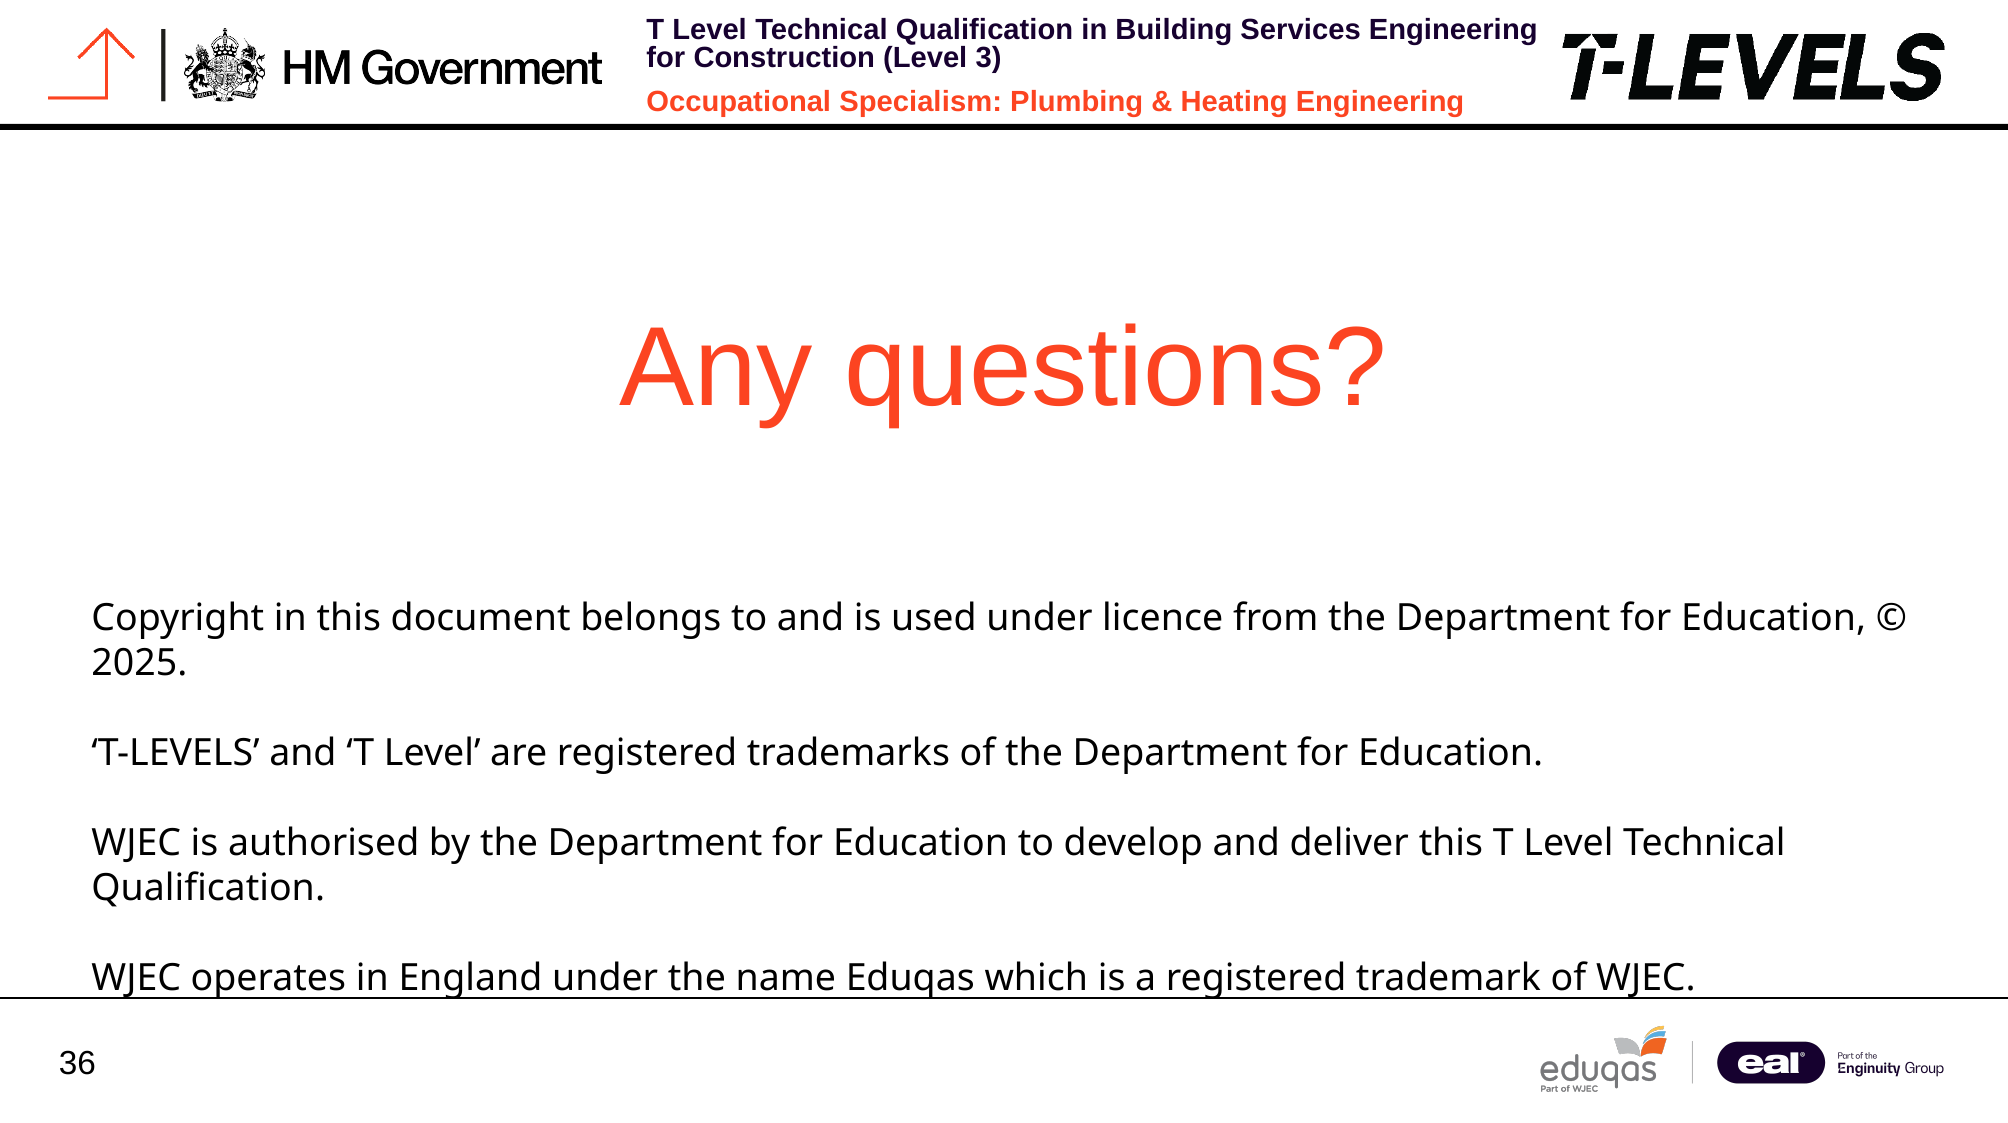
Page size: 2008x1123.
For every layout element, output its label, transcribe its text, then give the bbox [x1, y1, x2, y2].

text_box Any questions? [590, 285, 1418, 436]
picture [1535, 1021, 1949, 1097]
picture [1543, 25, 1964, 108]
picture [161, 28, 602, 102]
text_box Copyright in this document belongs to and is used under licence from the Department for Education, © 2025. ‘T-LEVELS’ and ‘T Level’ are registered trademarks of the Department for Education. WJEC is authorised by the Department for Education to develop and deliver this T Level Technical Qualification. WJEC operates in England under the name Eduqas which is a registered trademark of WJEC. [76, 585, 1932, 1006]
picture [43, 27, 141, 100]
